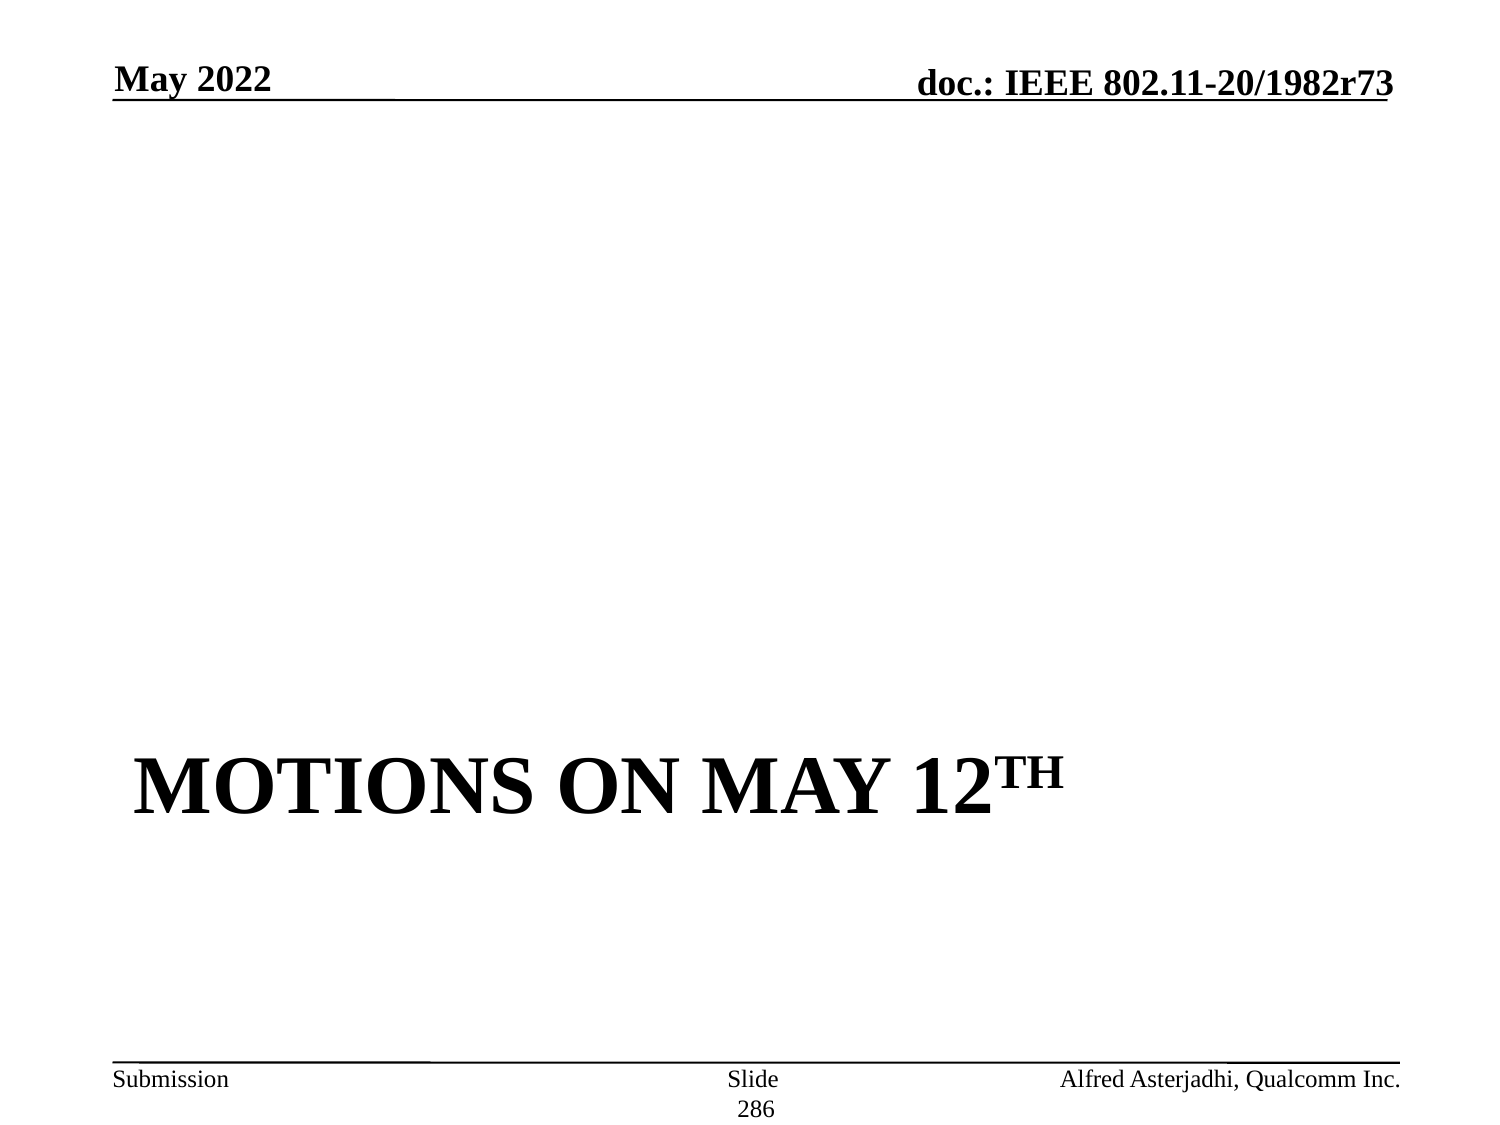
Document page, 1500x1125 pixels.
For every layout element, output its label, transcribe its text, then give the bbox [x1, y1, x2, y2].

footer Alfred Asterjadhi, Qualcomm Inc. [878, 1061, 1402, 1093]
title Motions on May 12th [118, 722, 1394, 947]
slide_number Slide 286 [712, 1061, 800, 1123]
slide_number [114, 54, 423, 100]
